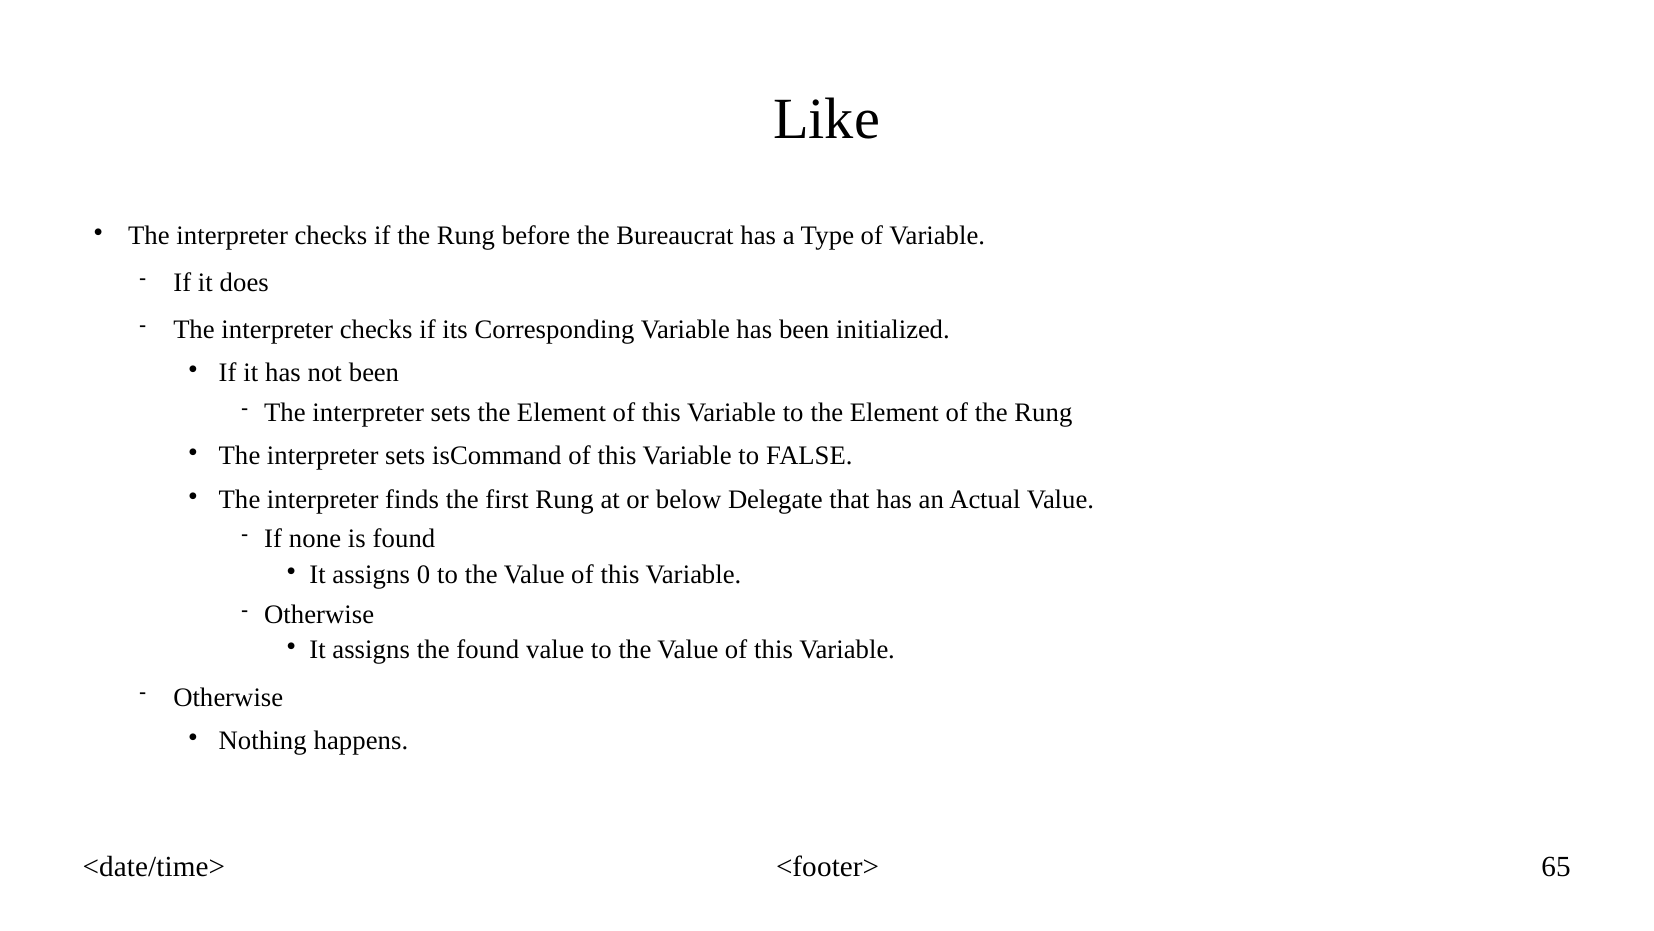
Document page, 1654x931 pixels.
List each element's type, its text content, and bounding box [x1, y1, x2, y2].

text_box Like [82, 37, 1571, 193]
text_box The interpreter checks if the Rung before the Bureaucrat has a Type of Variable. If it does The interpreter checks if its Corresponding Variable has been initialized. If it has not been The interpreter sets the Element of this Variable to the Element of the Rung The interpreter sets isCommand of this Variable to FALSE. The interpreter finds the first Rung at or below Delegate that has an Actual Value. If none is found It assigns 0 to the Value of this Variable. Otherwise It assigns the found value to the Value of this Variable. Otherwise Nothing happens. [82, 217, 1571, 757]
